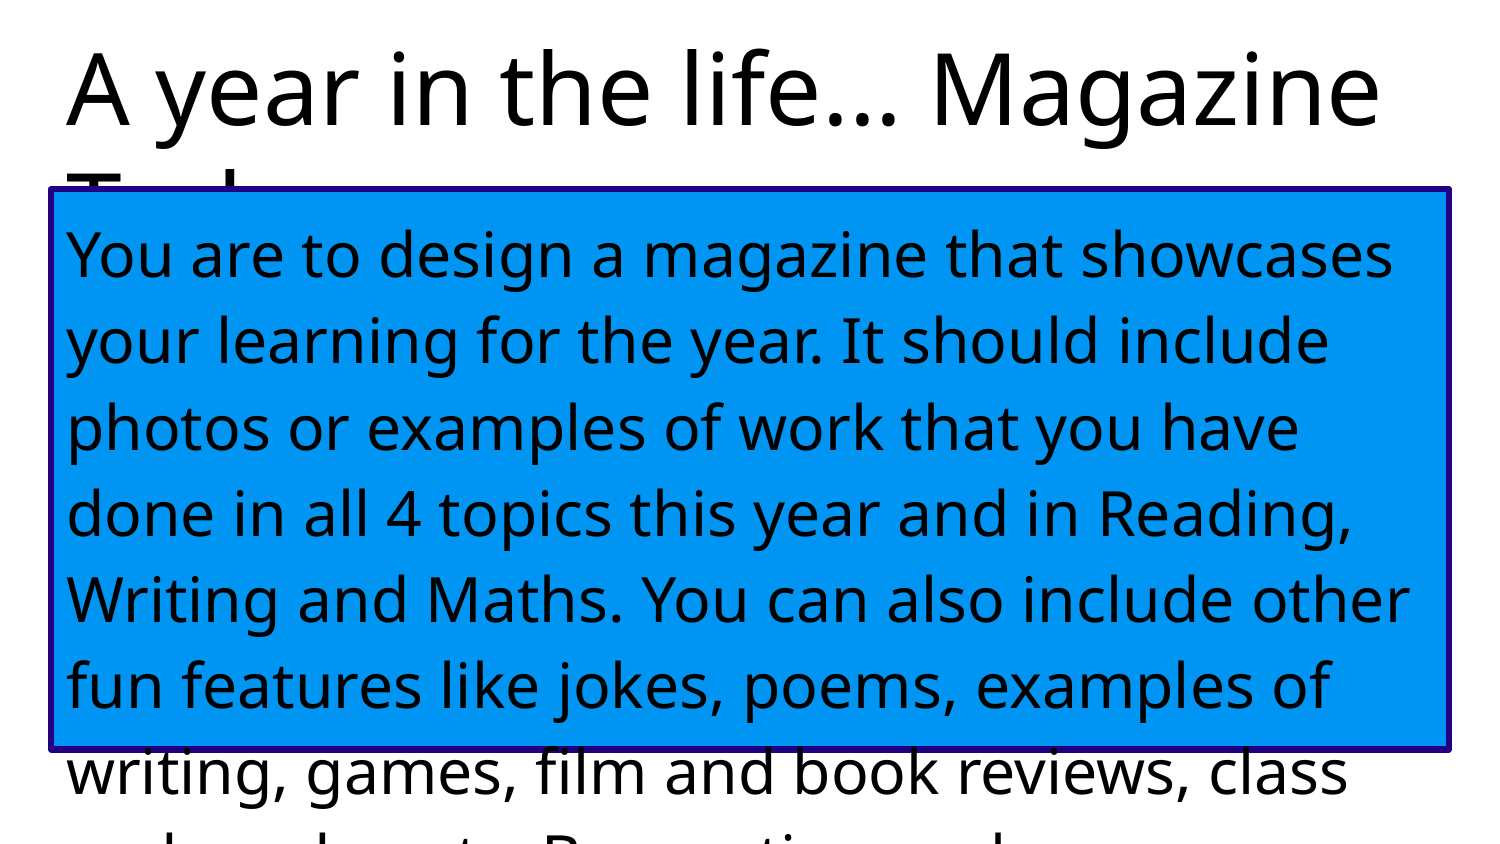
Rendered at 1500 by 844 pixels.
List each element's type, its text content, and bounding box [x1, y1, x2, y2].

title A year in the life... Magazine Task [51, 10, 1449, 105]
list You are to design a magazine that showcases your learning for the year. It should include photos or examples of work that you have done in all 4 topics this year and in Reading, Writing and Maths. You can also include other fun features like jokes, poems, examples of writing, games, film and book reviews, class and garden etc. Be creative, make your magazine the one everybody wants to read. [51, 189, 1449, 750]
